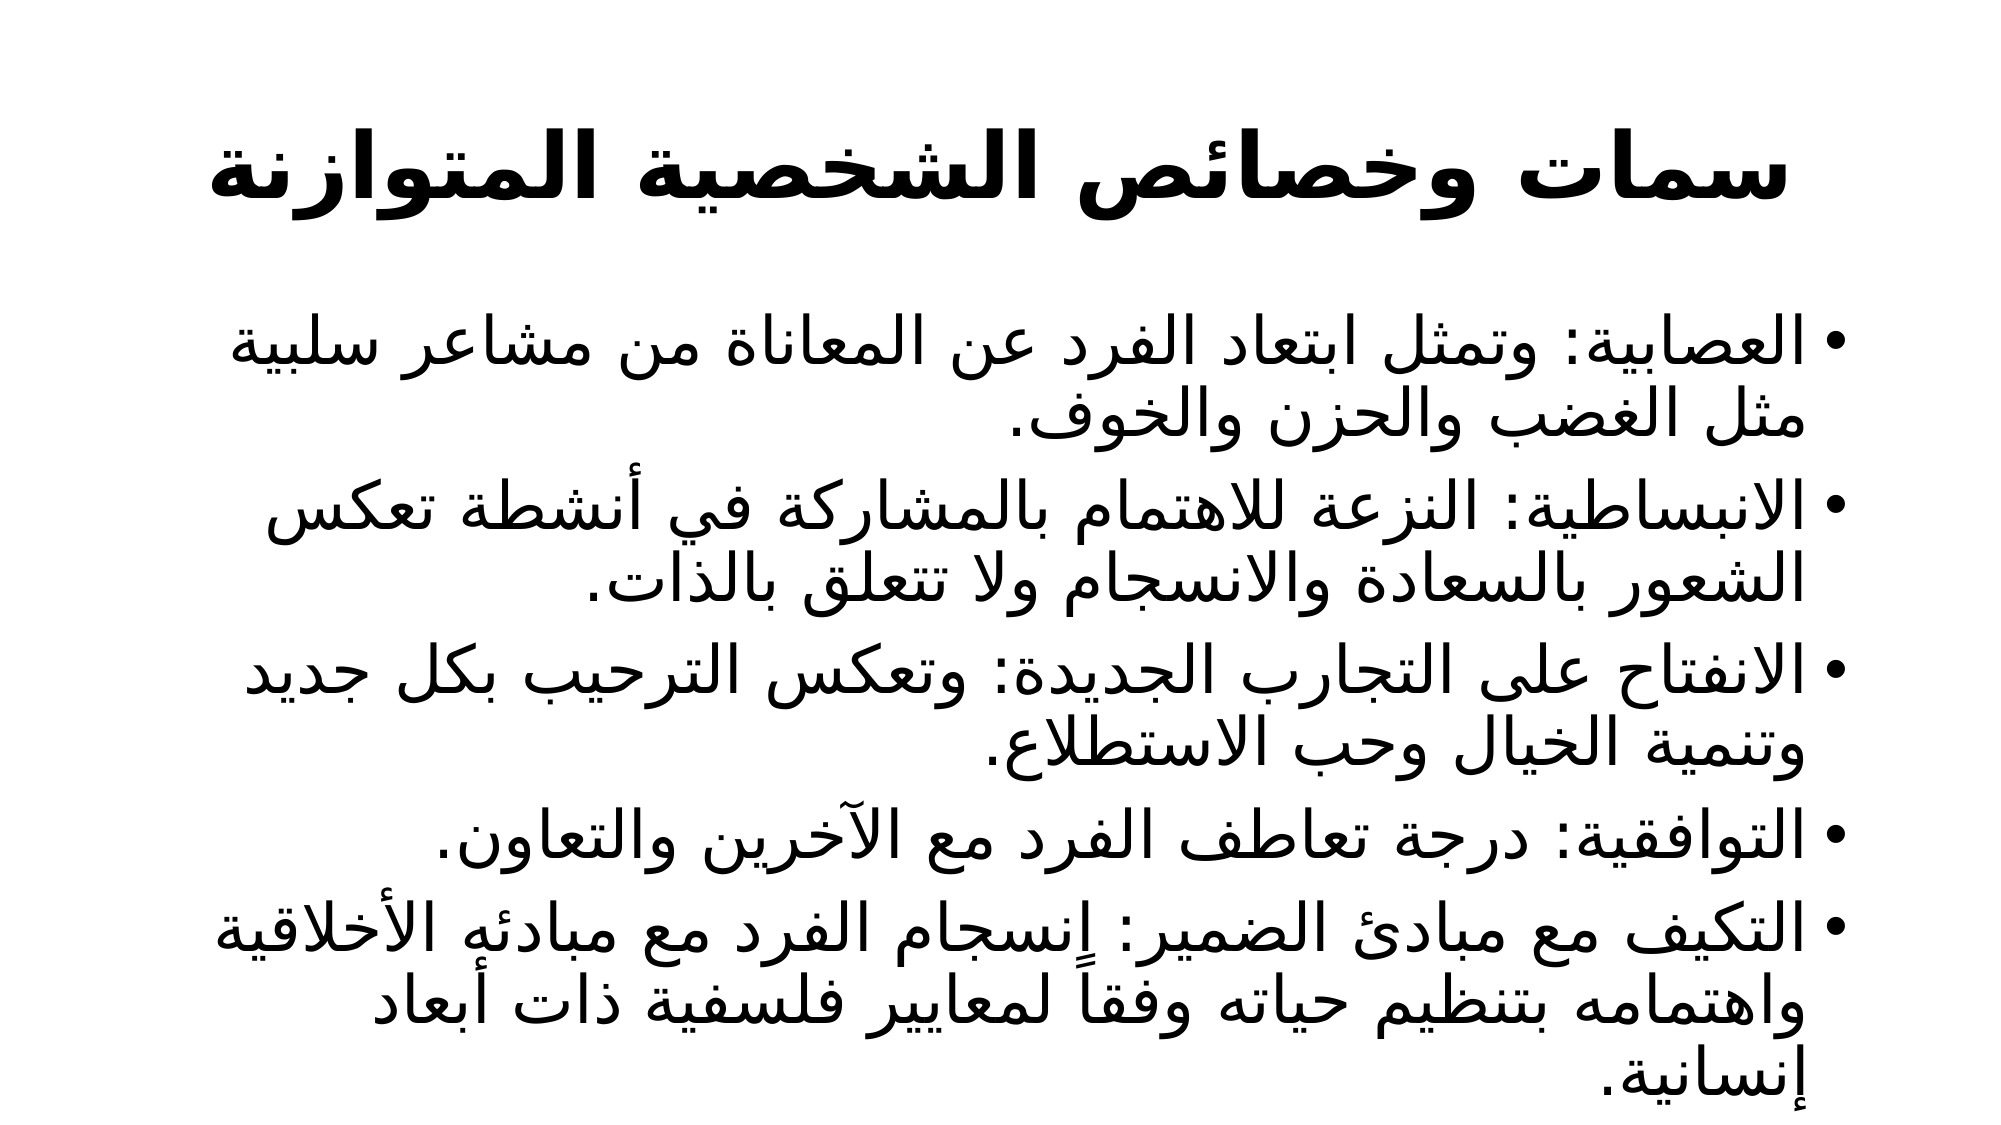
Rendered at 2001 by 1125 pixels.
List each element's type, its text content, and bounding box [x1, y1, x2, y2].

list العصابية: وتمثل ابتعاد الفرد عن المعاناة من مشاعر سلبية مثل الغضب والحزن والخوف. الانبساطية: النزعة للاهتمام بالمشاركة في أنشطة تعكس الشعور بالسعادة والانسجام ولا تتعلق بالذات. الانفتاح على التجارب الجديدة: وتعكس الترحيب بكل جديد وتنمية الخيال وحب الاستطلاع. التوافقية: درجة تعاطف الفرد مع الآخرين والتعاون. التكيف مع مبادئ الضمير: انسجام الفرد مع مبادئه الأخلاقية واهتمامه بتنظيم حياته وفقاً لمعايير فلسفية ذات أبعاد إنسانية. [137, 299, 1863, 1014]
title سمات وخصائص الشخصية المتوازنة [137, 59, 1863, 278]
